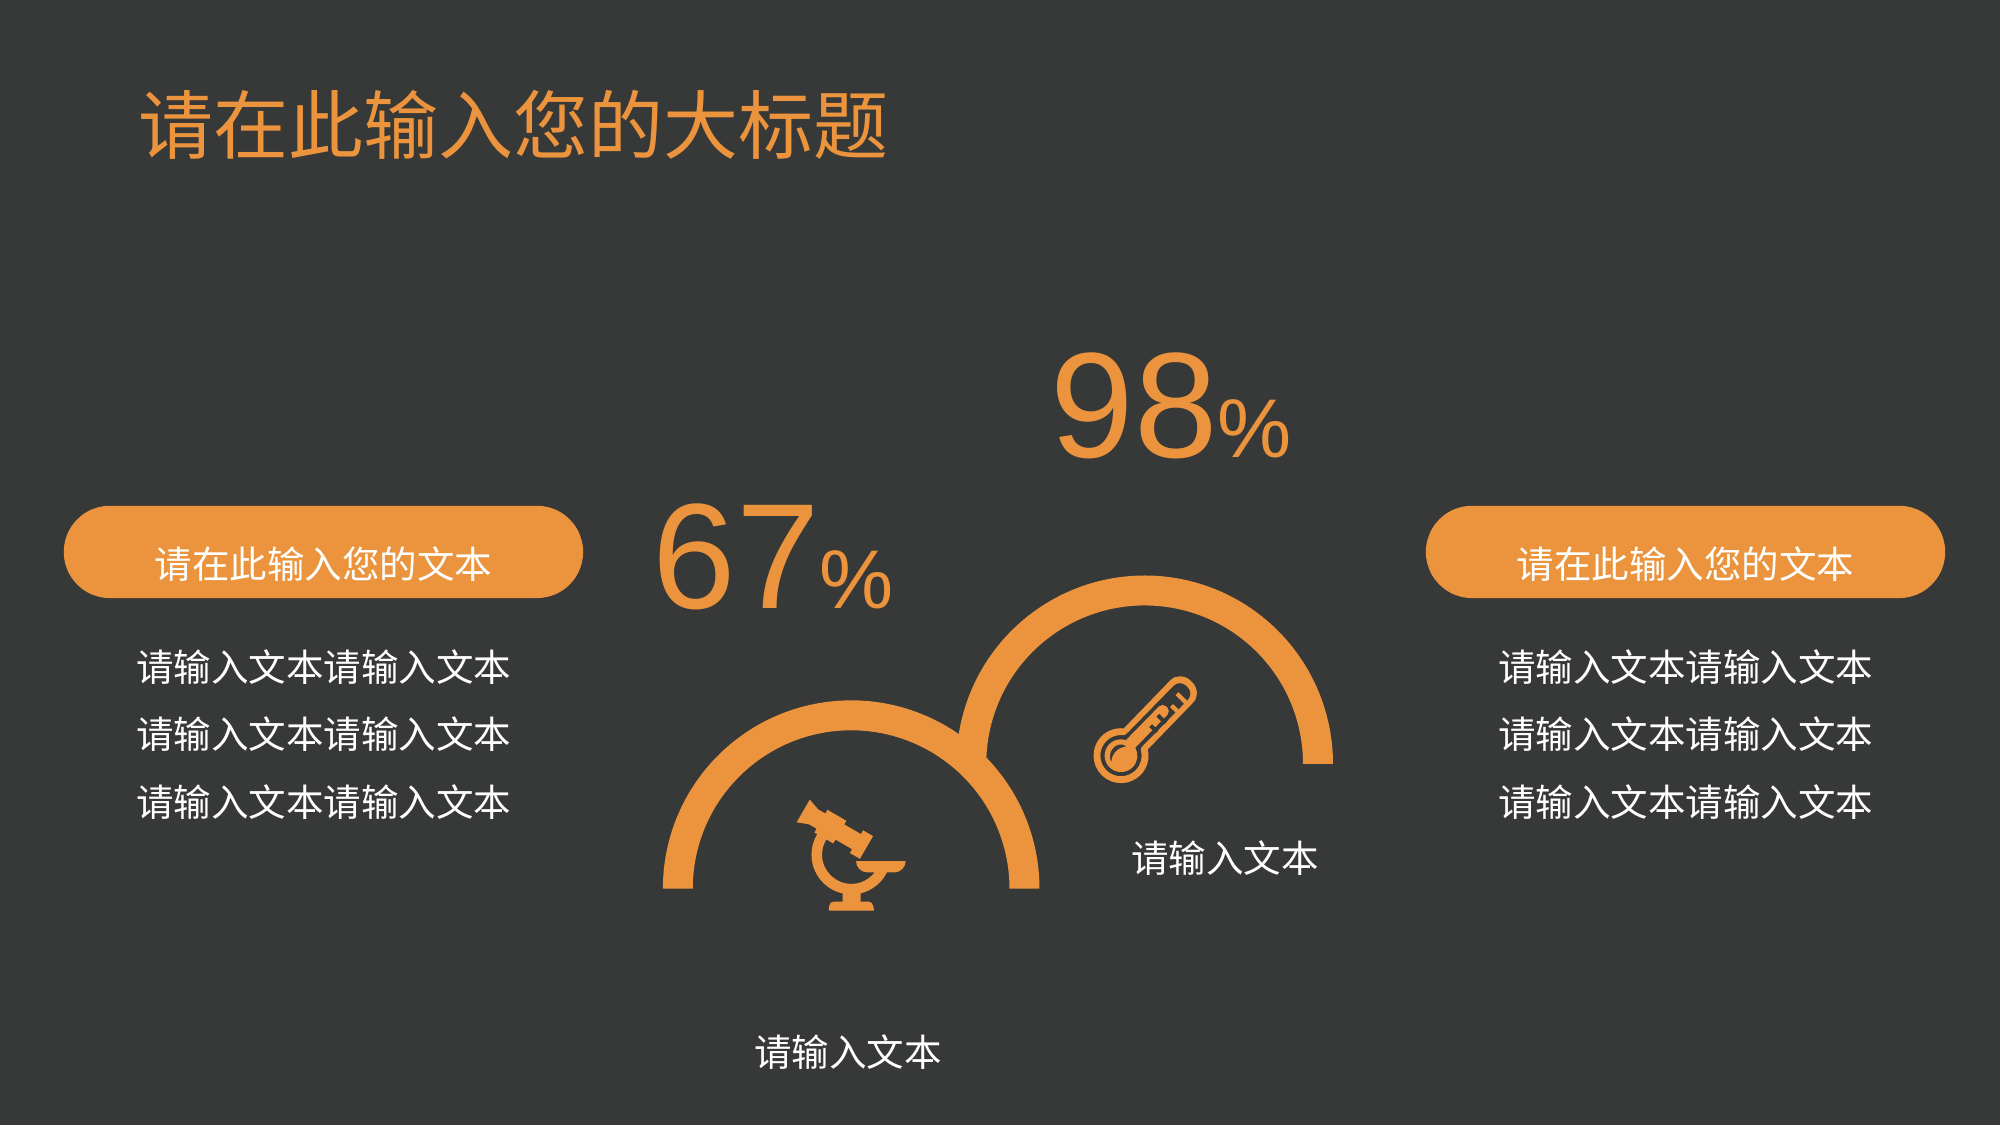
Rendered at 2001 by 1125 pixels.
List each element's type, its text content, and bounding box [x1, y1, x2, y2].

text_box 请在此输入您的文本 [1425, 505, 1946, 599]
text_box [796, 799, 906, 911]
text_box 98% [988, 307, 1355, 488]
title 请在此输入您的大标题 [123, 59, 1876, 200]
text_box 请输入文本 [662, 993, 1034, 1088]
text_box [1093, 676, 1197, 784]
text_box 请输入文本请输入文本请输入文本请输入文本请输入文本请输入文本 [1477, 611, 1894, 834]
text_box [661, 699, 1038, 890]
text_box 67% [589, 458, 957, 639]
text_box 请输入文本 [1038, 799, 1411, 893]
text_box 请输入文本请输入文本请输入文本请输入文本请输入文本请输入文本 [115, 611, 532, 834]
text_box [958, 574, 1335, 765]
text_box 请在此输入您的文本 [63, 505, 584, 599]
